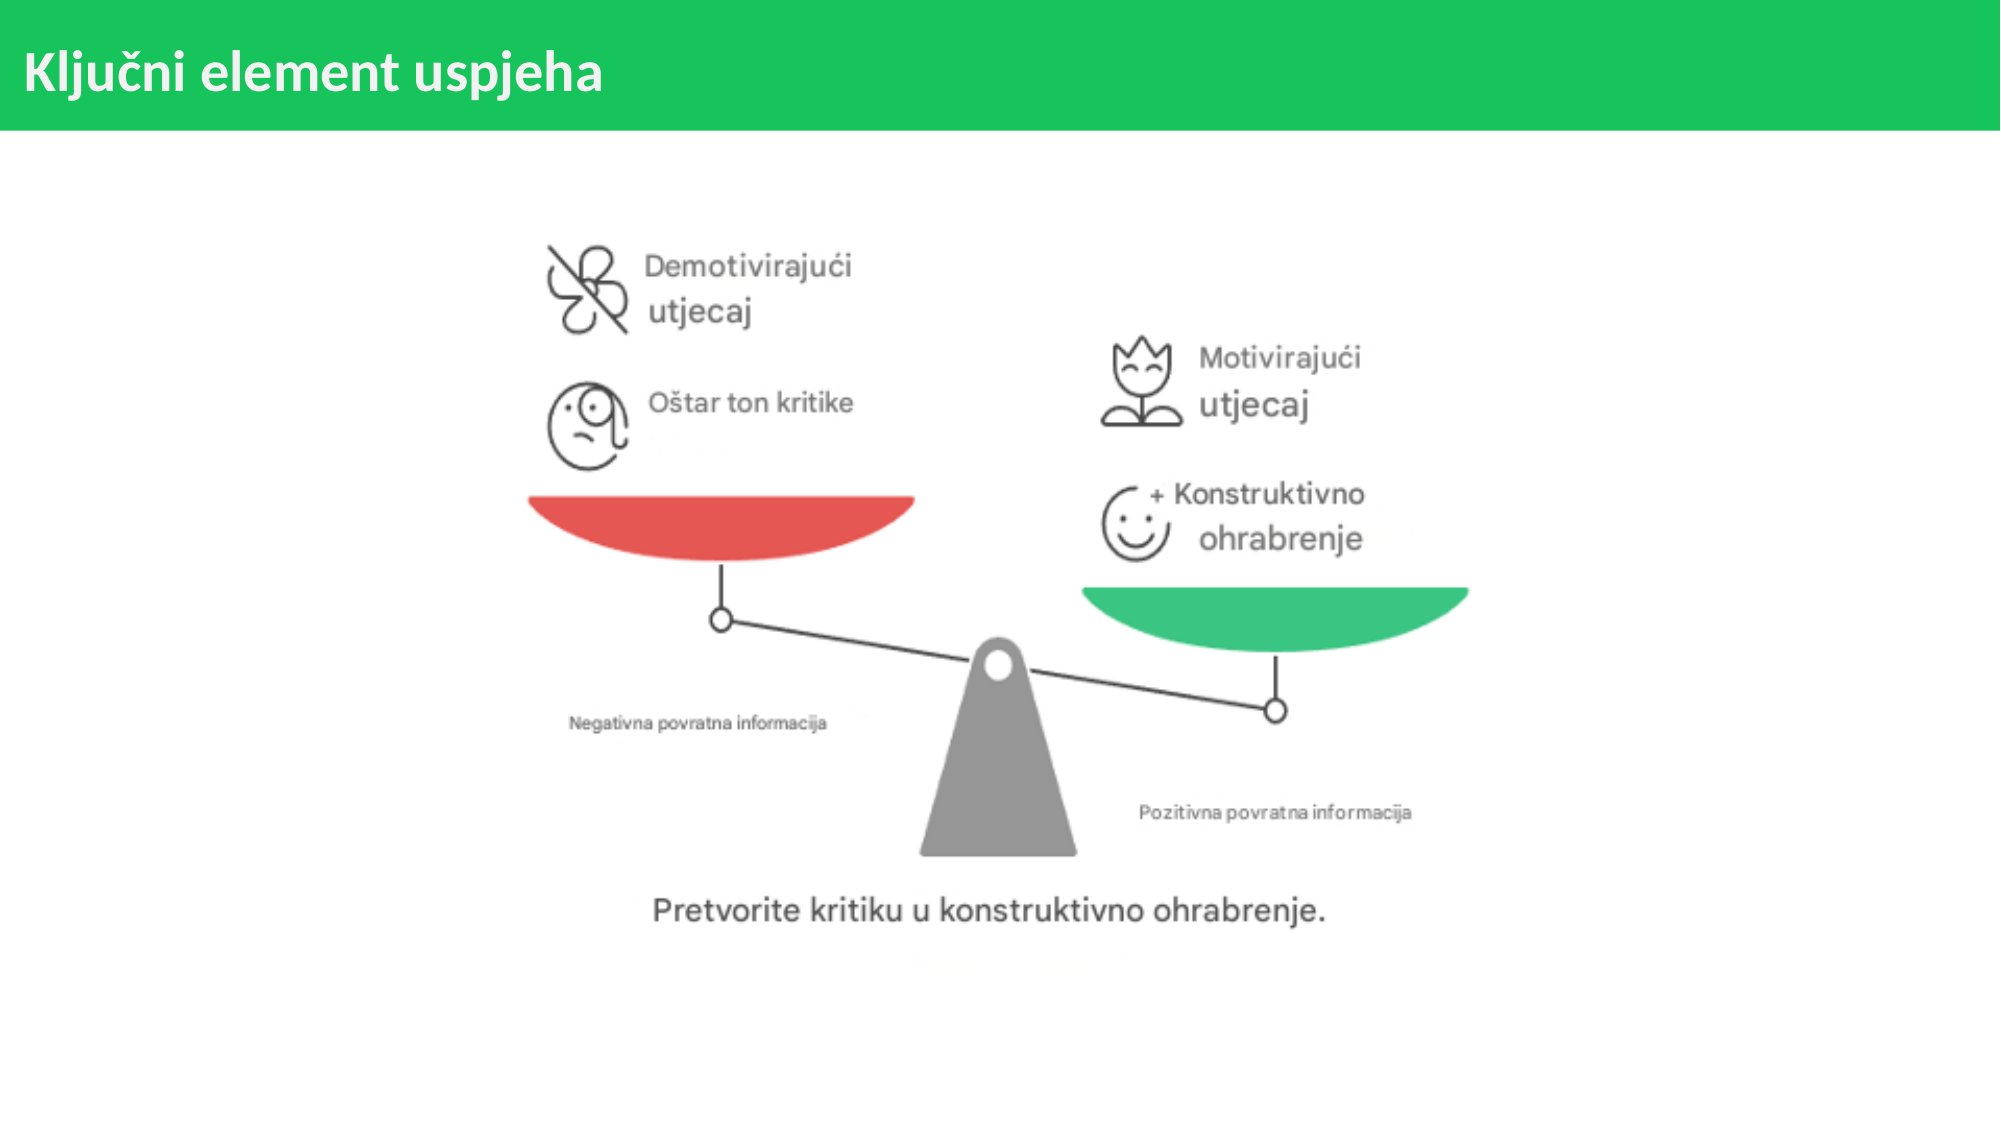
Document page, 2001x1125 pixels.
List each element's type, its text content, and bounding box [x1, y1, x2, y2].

title Ključni element uspjeha [16, 13, 1976, 131]
picture [515, 204, 1485, 974]
